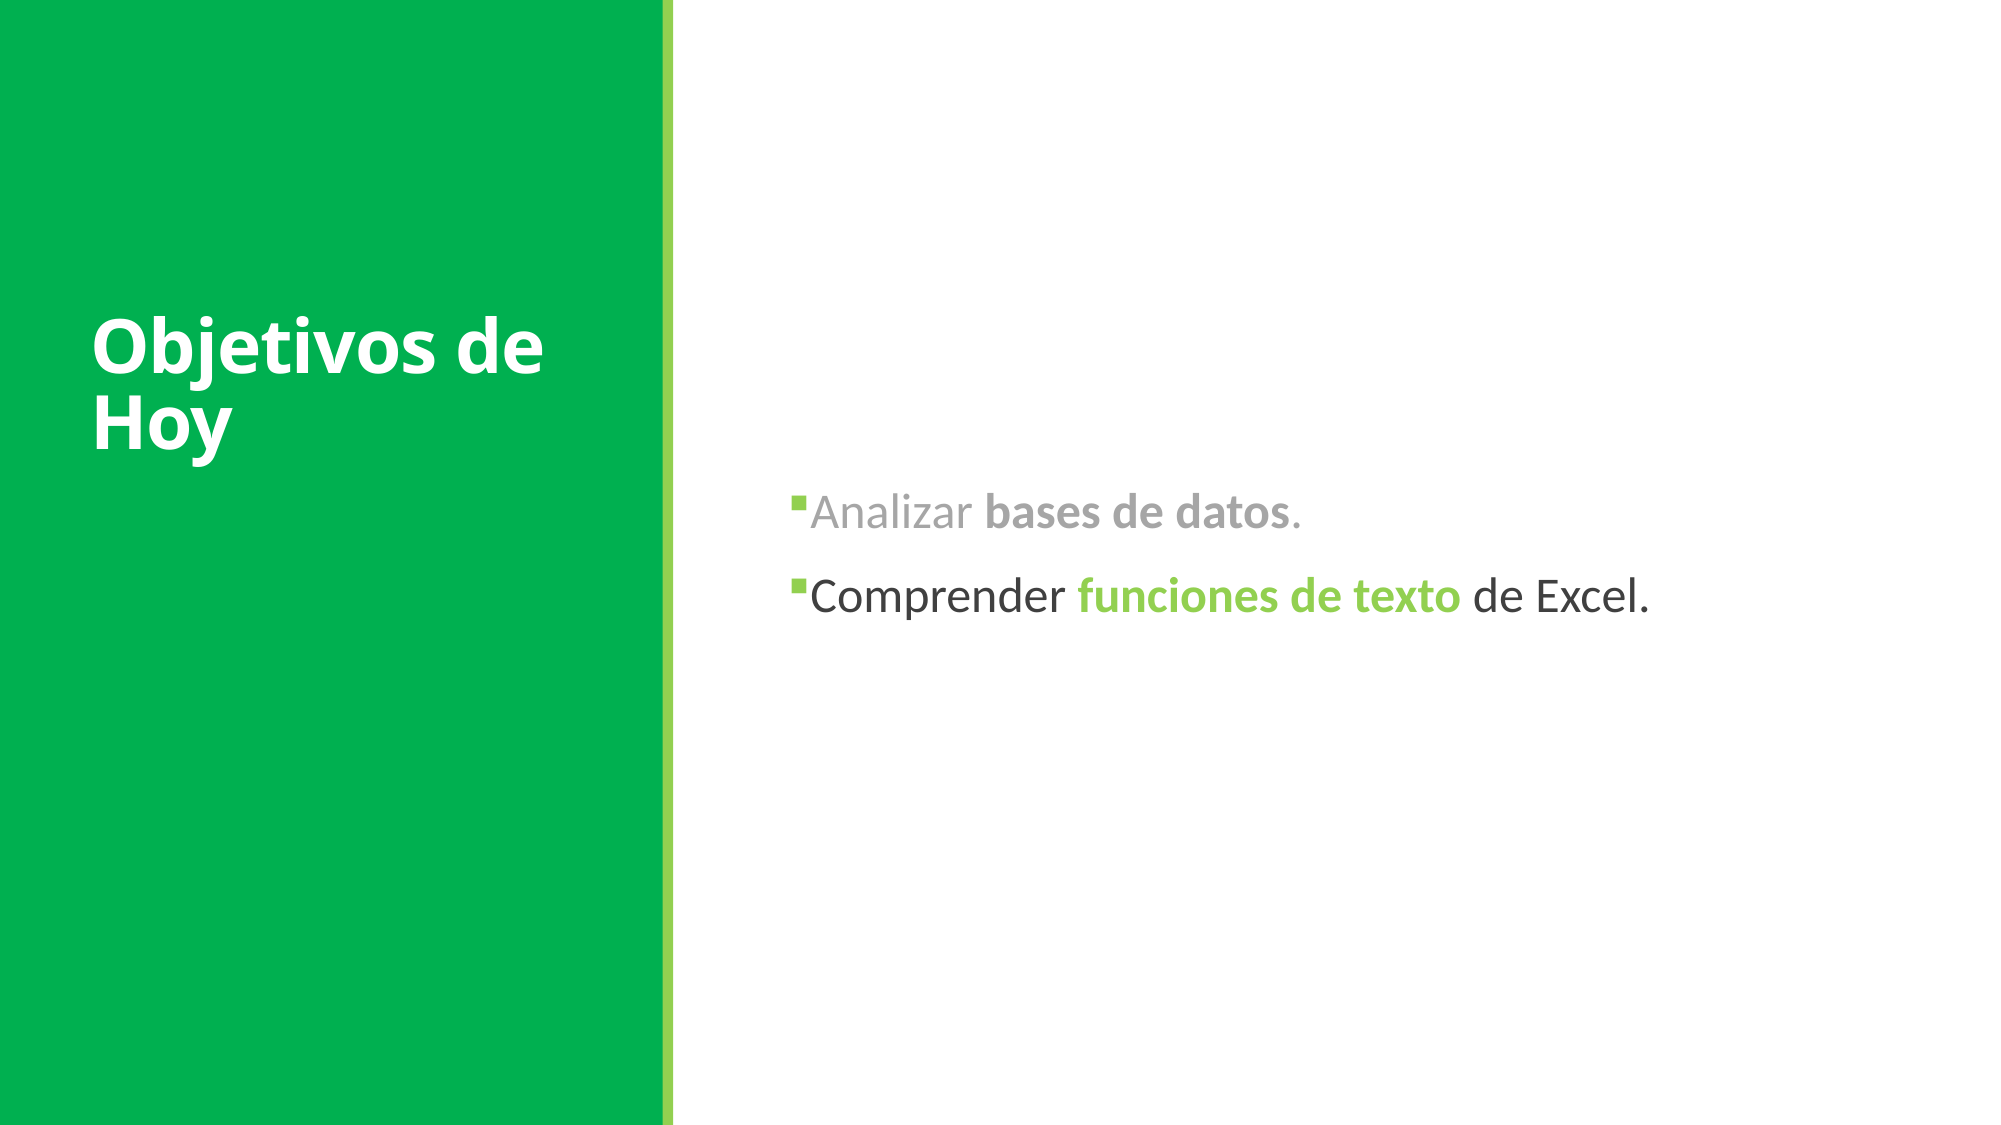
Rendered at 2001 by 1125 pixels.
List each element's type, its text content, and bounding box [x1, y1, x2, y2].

list Analizar bases de datos. Comprender funciones de texto de Excel. [787, 120, 1943, 983]
title Objetivos de Hoy [75, 97, 600, 473]
